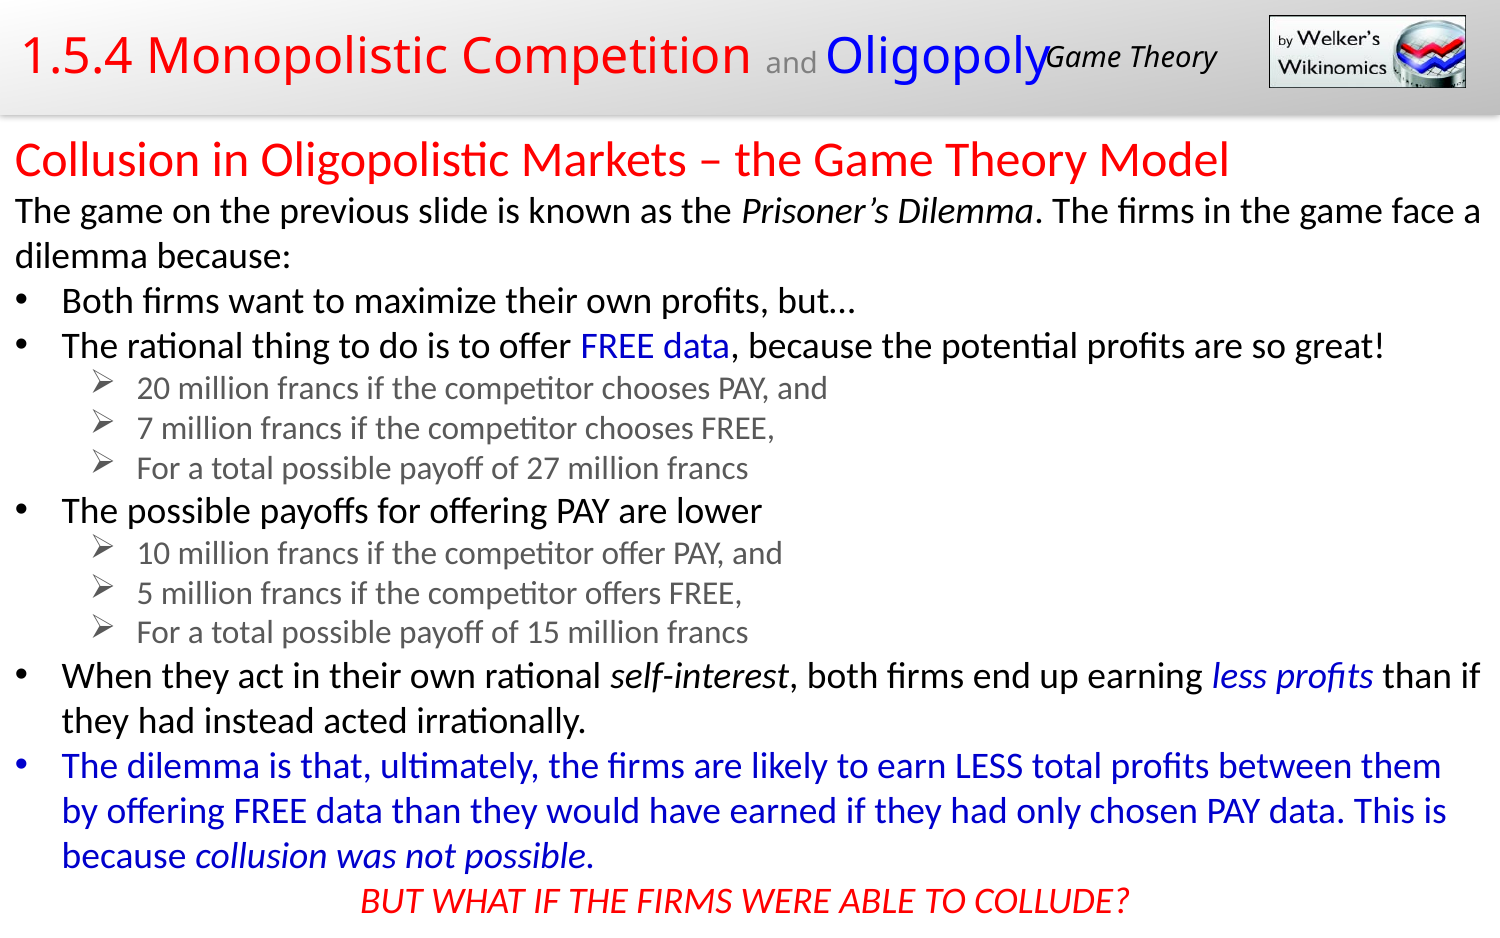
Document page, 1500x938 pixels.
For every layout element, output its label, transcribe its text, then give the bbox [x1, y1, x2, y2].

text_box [0, 0, 1500, 115]
text_box Collusion in Oligopolistic Markets – the Game Theory Model The game on the previous slide is known as the Prisoner’s Dilemma. The firms in the game face a dilemma because: Both firms want to maximize their own profits, but… The rational thing to do is to offer FREE data, because the potential profits are so great! 20 million francs if the competitor chooses PAY, and 7 million francs if the competitor chooses FREE, For a total possible payoff of 27 million francs The possible payoffs for offering PAY are lower 10 million francs if the competitor offer PAY, and 5 million francs if the competitor offers FREE, For a total possible payoff of 15 million francs When they act in their own rational self-interest, both firms end up earning less profits than if they had instead acted irrationally. The dilemma is that, ultimately, the firms are likely to earn LESS total profits between them by offering FREE data than they would have earned if they had only chosen PAY data. This is because collusion was not possible. BUT WHAT IF THE FIRMS WERE ABLE TO COLLUDE? [0, 123, 1500, 928]
